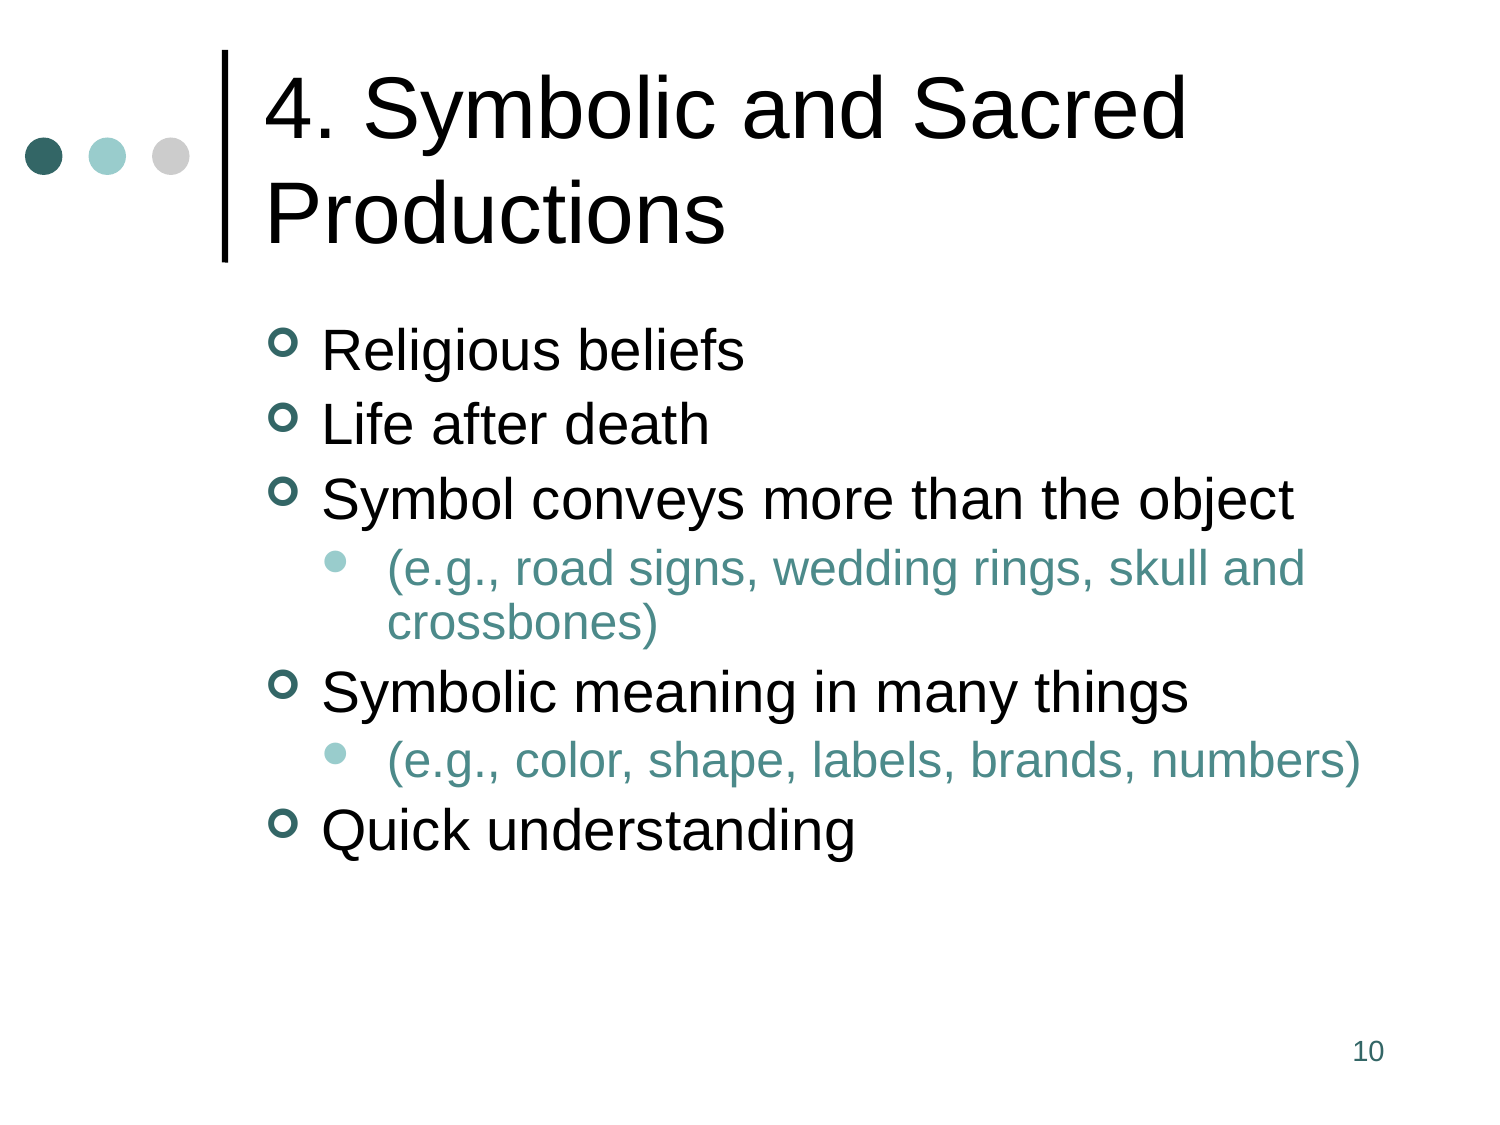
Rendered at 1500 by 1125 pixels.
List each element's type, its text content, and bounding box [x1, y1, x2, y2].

slide_number 10 [1187, 1025, 1400, 1100]
title 4. Symbolic and Sacred Productions [249, 31, 1400, 282]
list Religious beliefs Life after death Symbol conveys more than the object (e.g., road signs, wedding rings, skull and crossbones) Symbolic meaning in many things (e.g., color, shape, labels, brands, numbers) Quick understanding [249, 312, 1400, 988]
